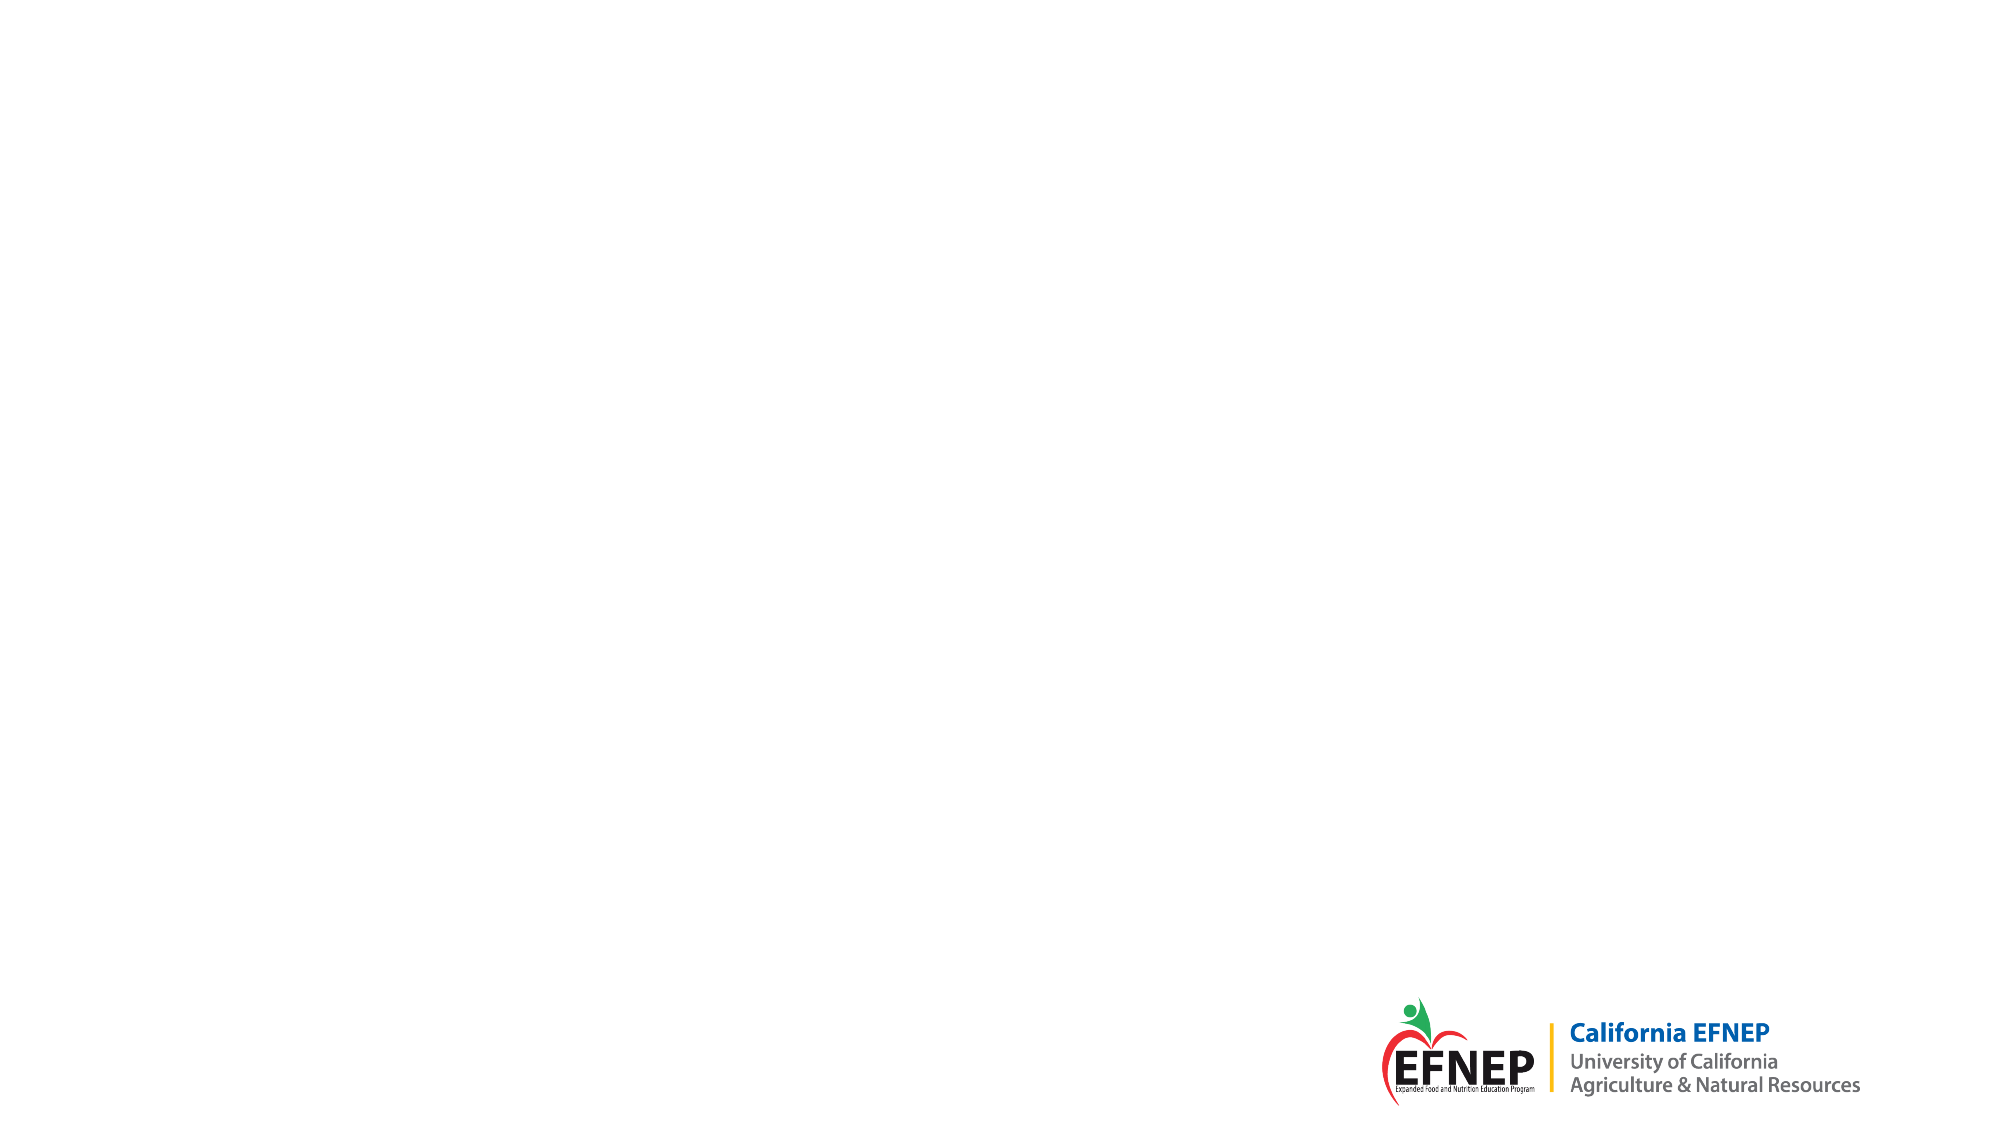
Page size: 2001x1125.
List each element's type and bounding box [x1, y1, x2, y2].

picture [1377, 993, 1863, 1122]
